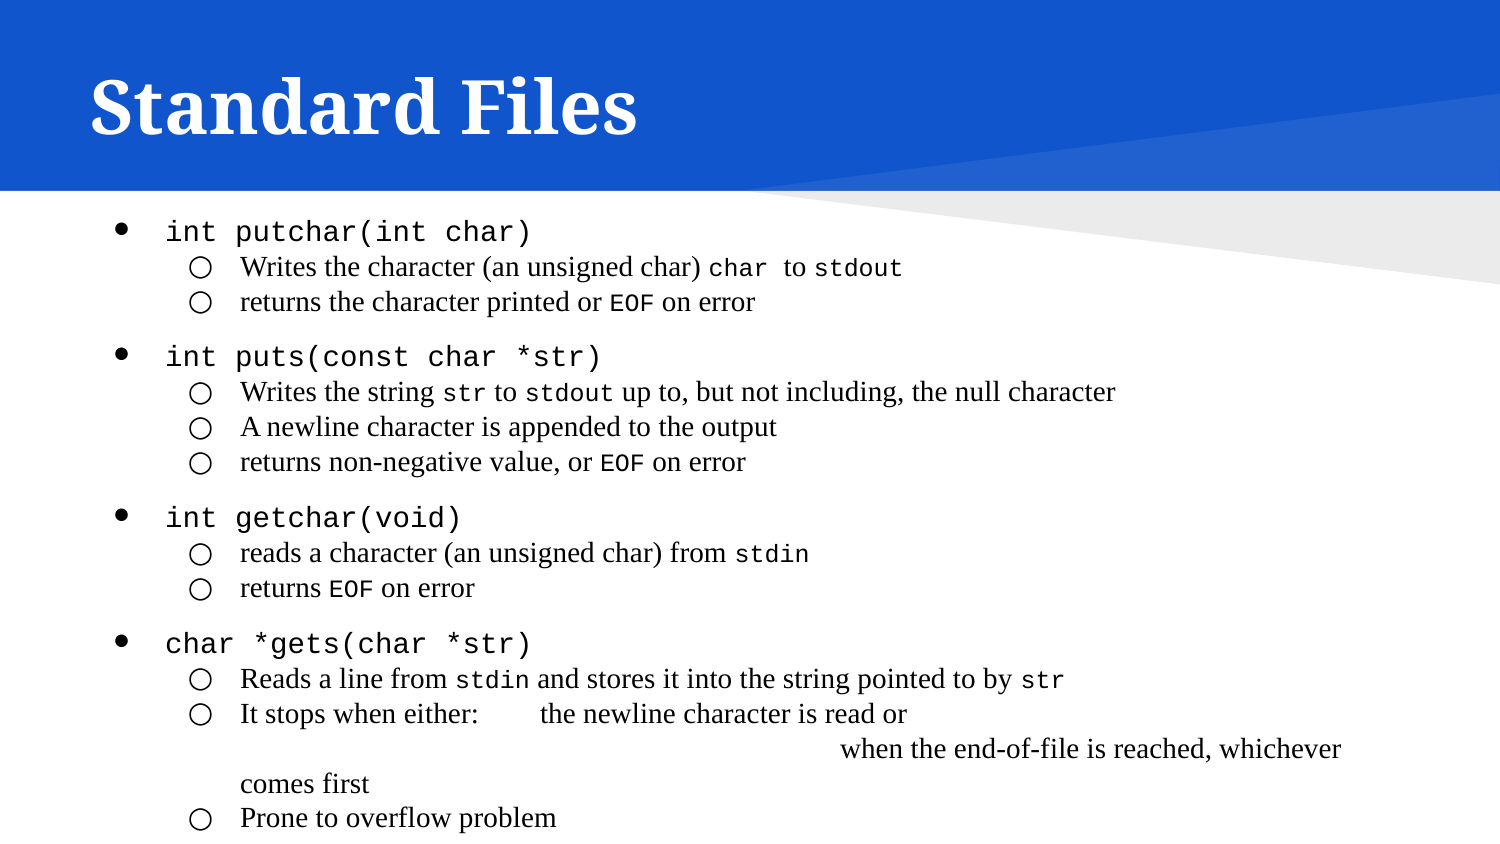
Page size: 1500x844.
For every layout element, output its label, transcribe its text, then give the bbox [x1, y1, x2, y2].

title Standard Files [75, 33, 1425, 175]
list int putchar(int char) Writes the character (an unsigned char) char to stdout returns the character printed or EOF on error int puts(const char *str) Writes the string str to stdout up to, but not including, the null character A newline character is appended to the output returns non-negative value, or EOF on error int getchar(void) reads a character (an unsigned char) from stdin returns EOF on error char *gets(char *str) Reads a line from stdin and stores it into the string pointed to by str It stops when either: the newline character is read or when the end-of-file is reached, whichever comes first Prone to overflow problem [75, 196, 1425, 808]
